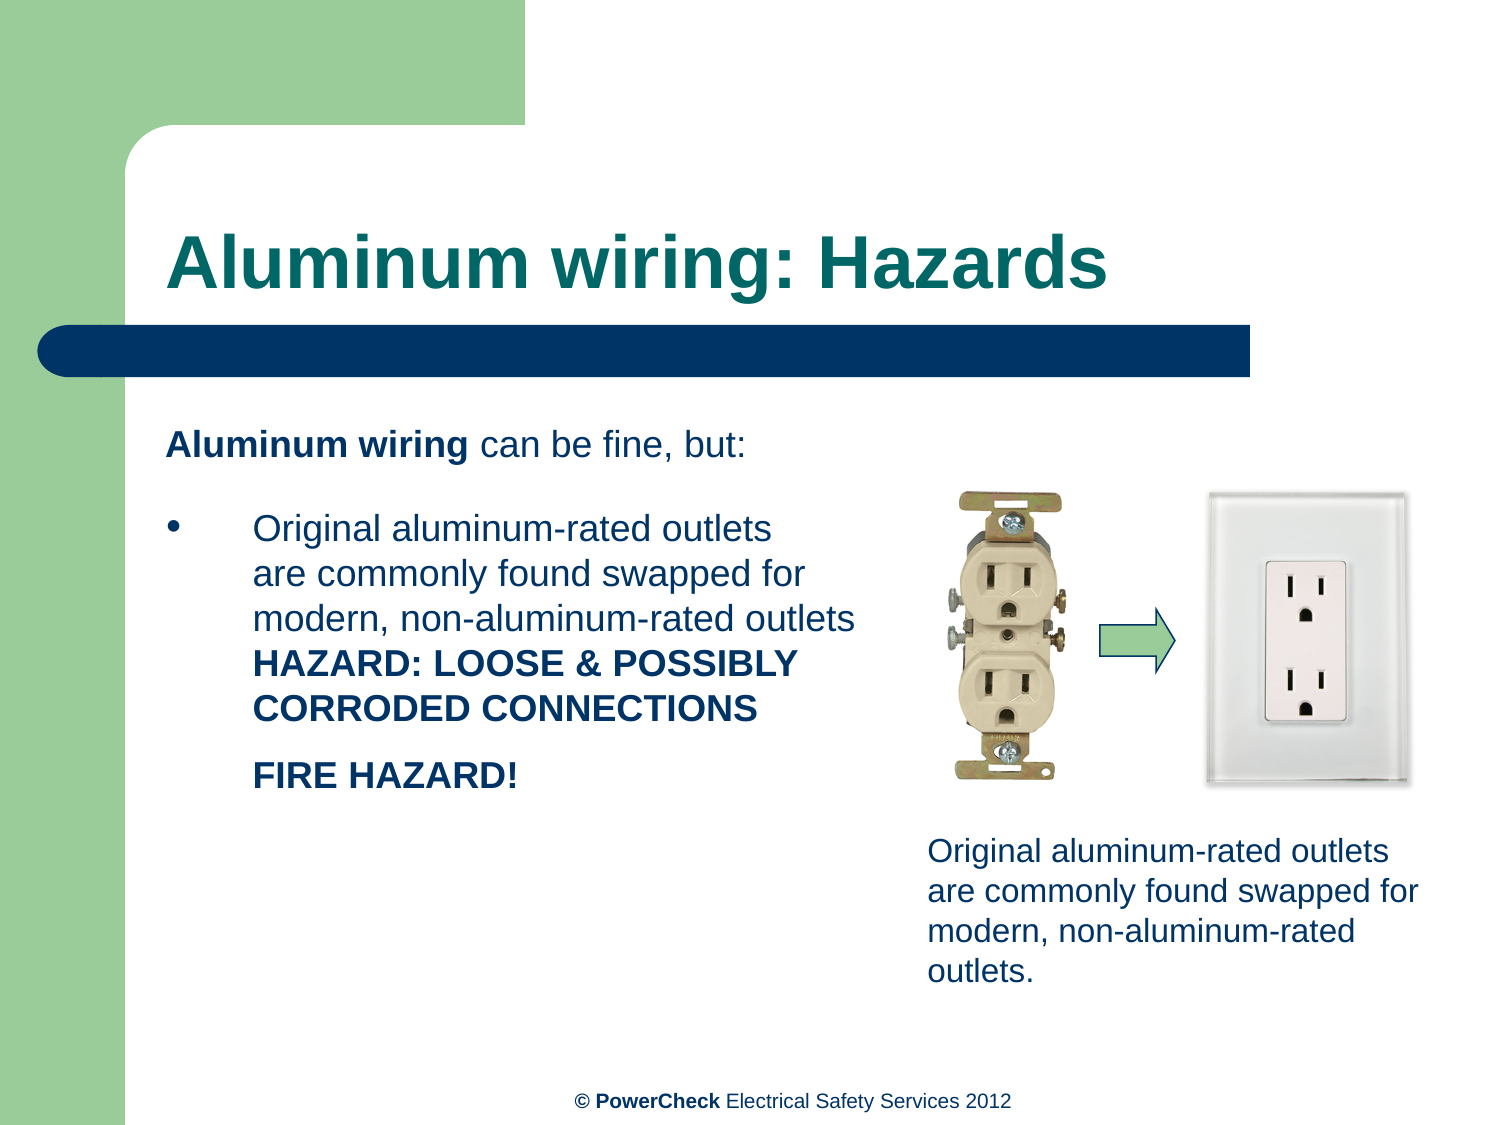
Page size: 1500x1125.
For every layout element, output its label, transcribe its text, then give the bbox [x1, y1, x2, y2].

picture [1165, 459, 1444, 823]
list Aluminum wiring can be fine, but: Original aluminum-rated outlets are commonly found swapped for modern, non-aluminum-rated outlets HAZARD: LOOSE & POSSIBLY CORRODED CONNECTIONS FIRE HAZARD! [150, 412, 913, 1025]
text_box Original aluminum-rated outlets are commonly found swapped for modern, non-aluminum-rated outlets. [912, 821, 1438, 997]
title Aluminum wiring: Hazards [150, 125, 1463, 313]
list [862, 491, 1151, 780]
footer © PowerCheck Electrical Safety Services 2012 [469, 1079, 1117, 1121]
text_box [1154, 609, 1160, 672]
